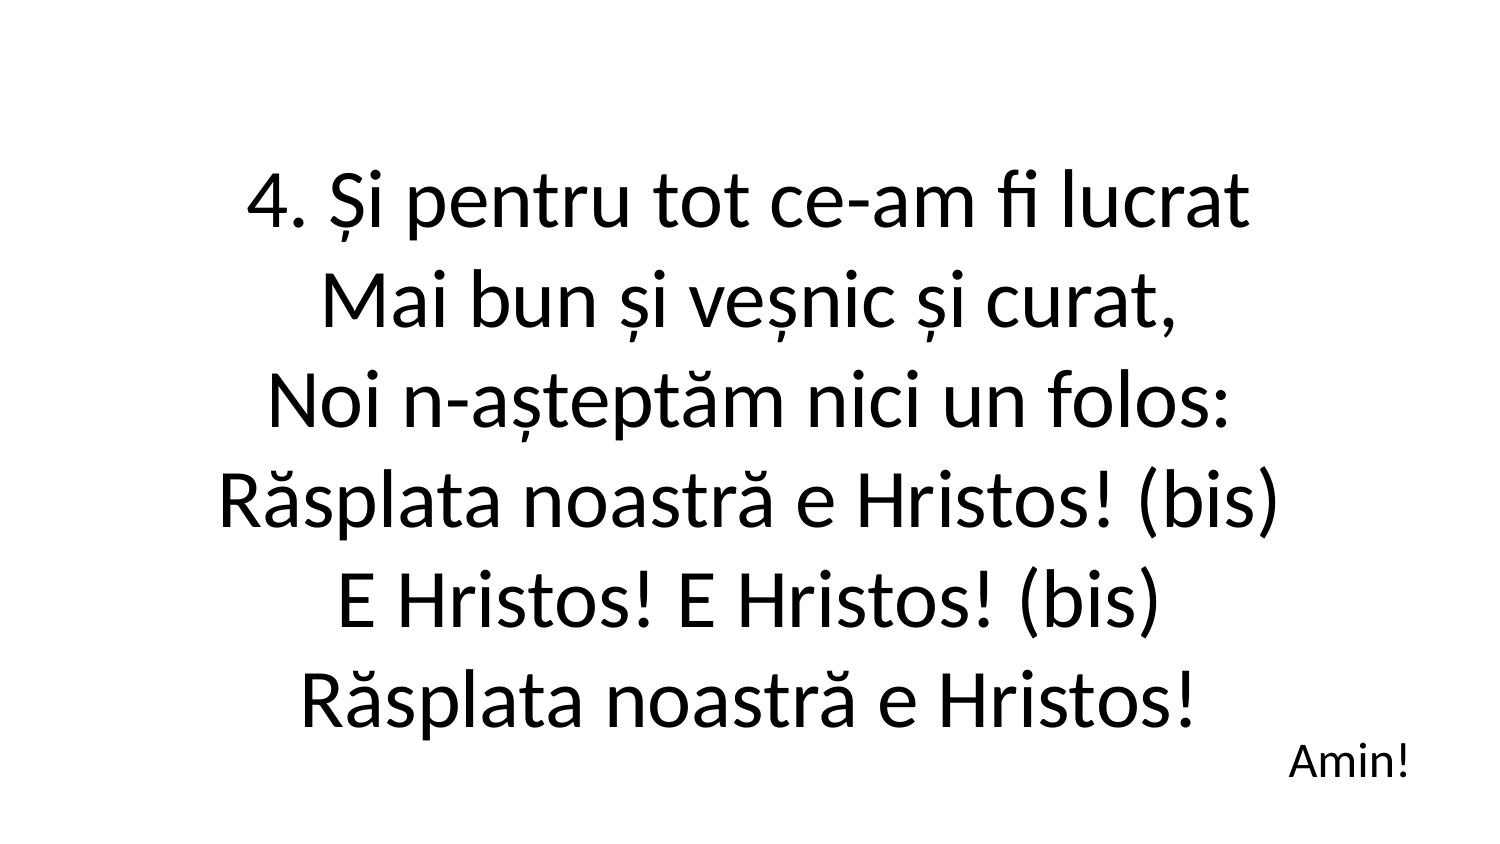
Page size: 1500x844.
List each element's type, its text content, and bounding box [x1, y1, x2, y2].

text_box Amin! [1273, 674, 1427, 795]
text_box 4. Și pentru tot ce-am fi lucrat Mai bun și veșnic și curat, Noi n-așteptăm nici un folos: Răsplata noastră e Hristos! (bis) E Hristos! E Hristos! (bis) Răsplata noastră e Hristos! [202, 92, 1298, 752]
